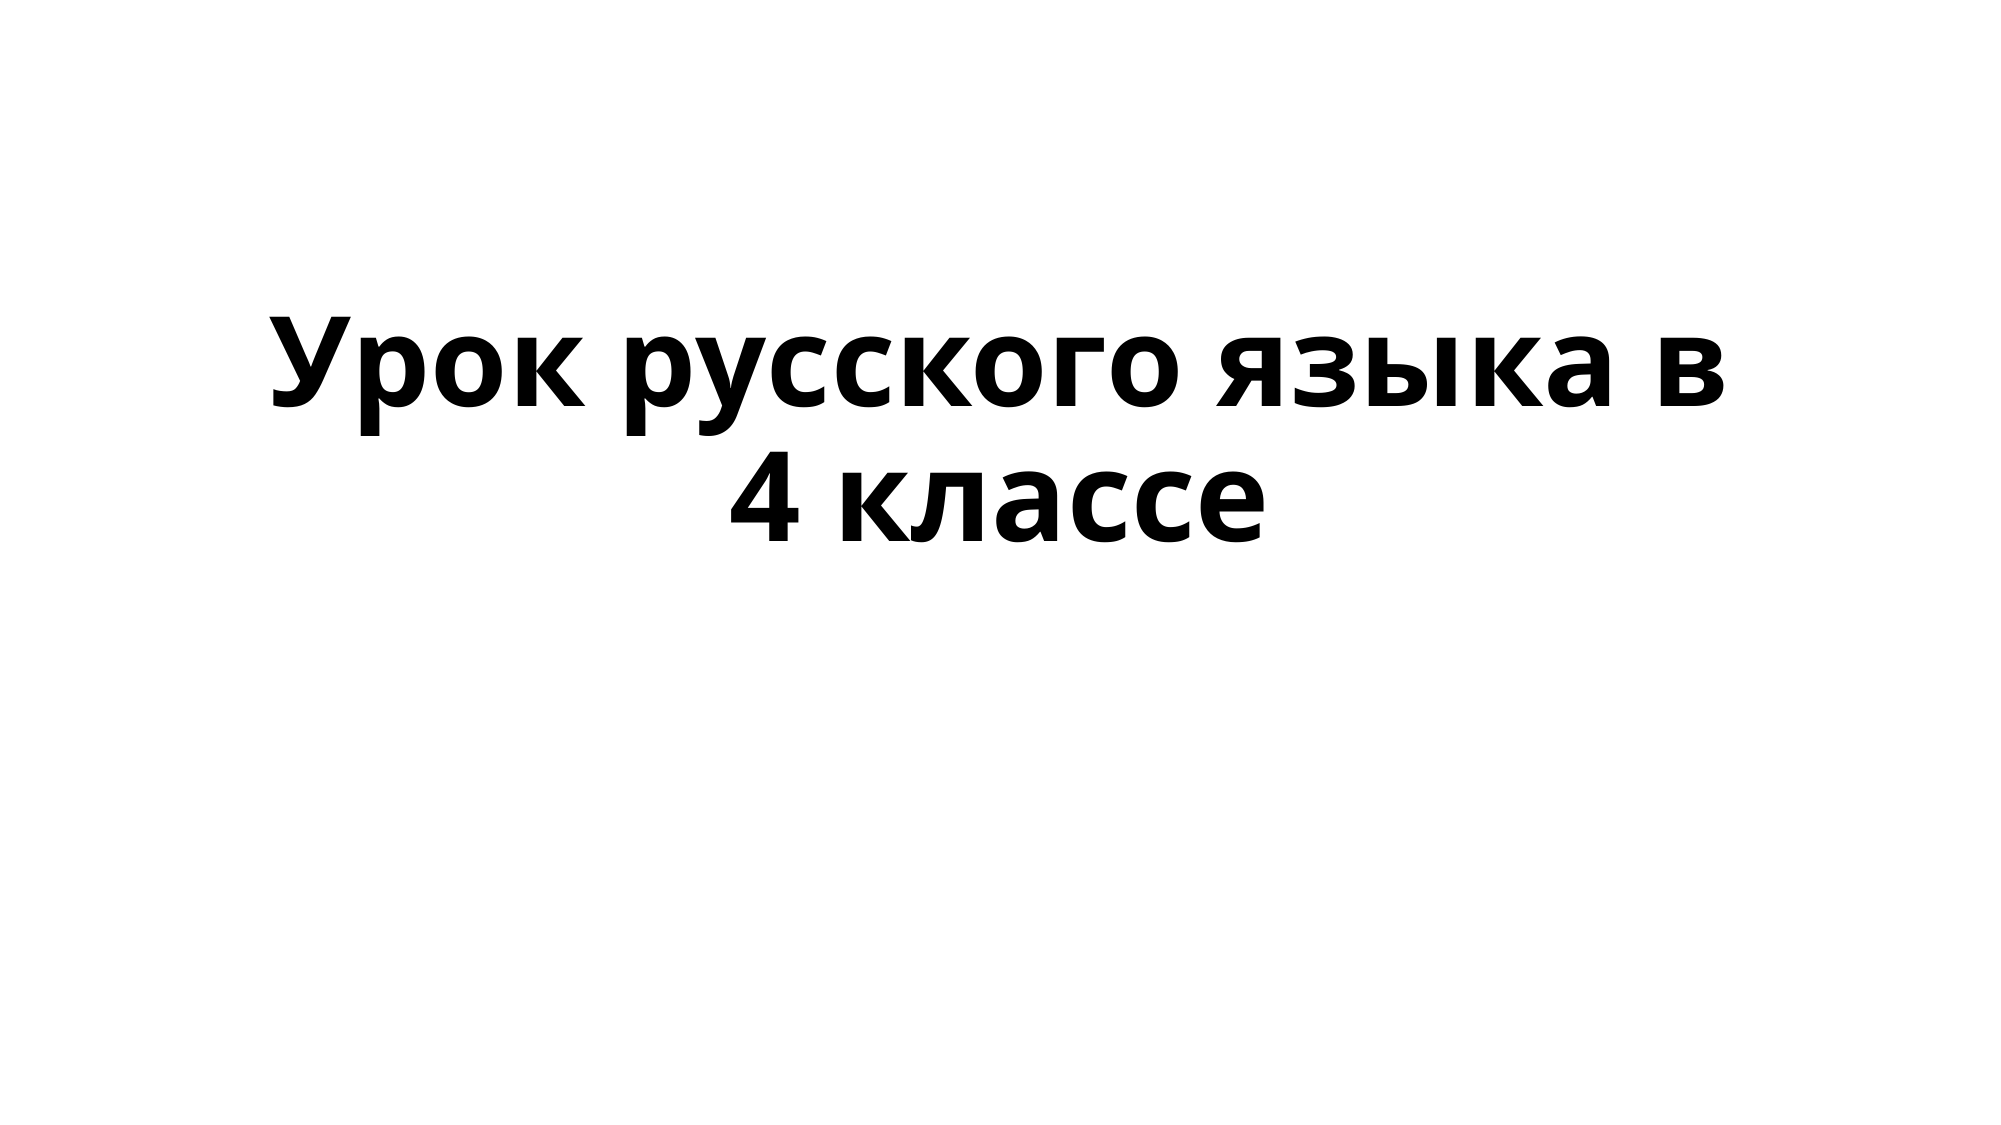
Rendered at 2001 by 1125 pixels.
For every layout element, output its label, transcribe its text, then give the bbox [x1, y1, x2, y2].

title Урок русского языка в 4 классе [249, 184, 1750, 576]
